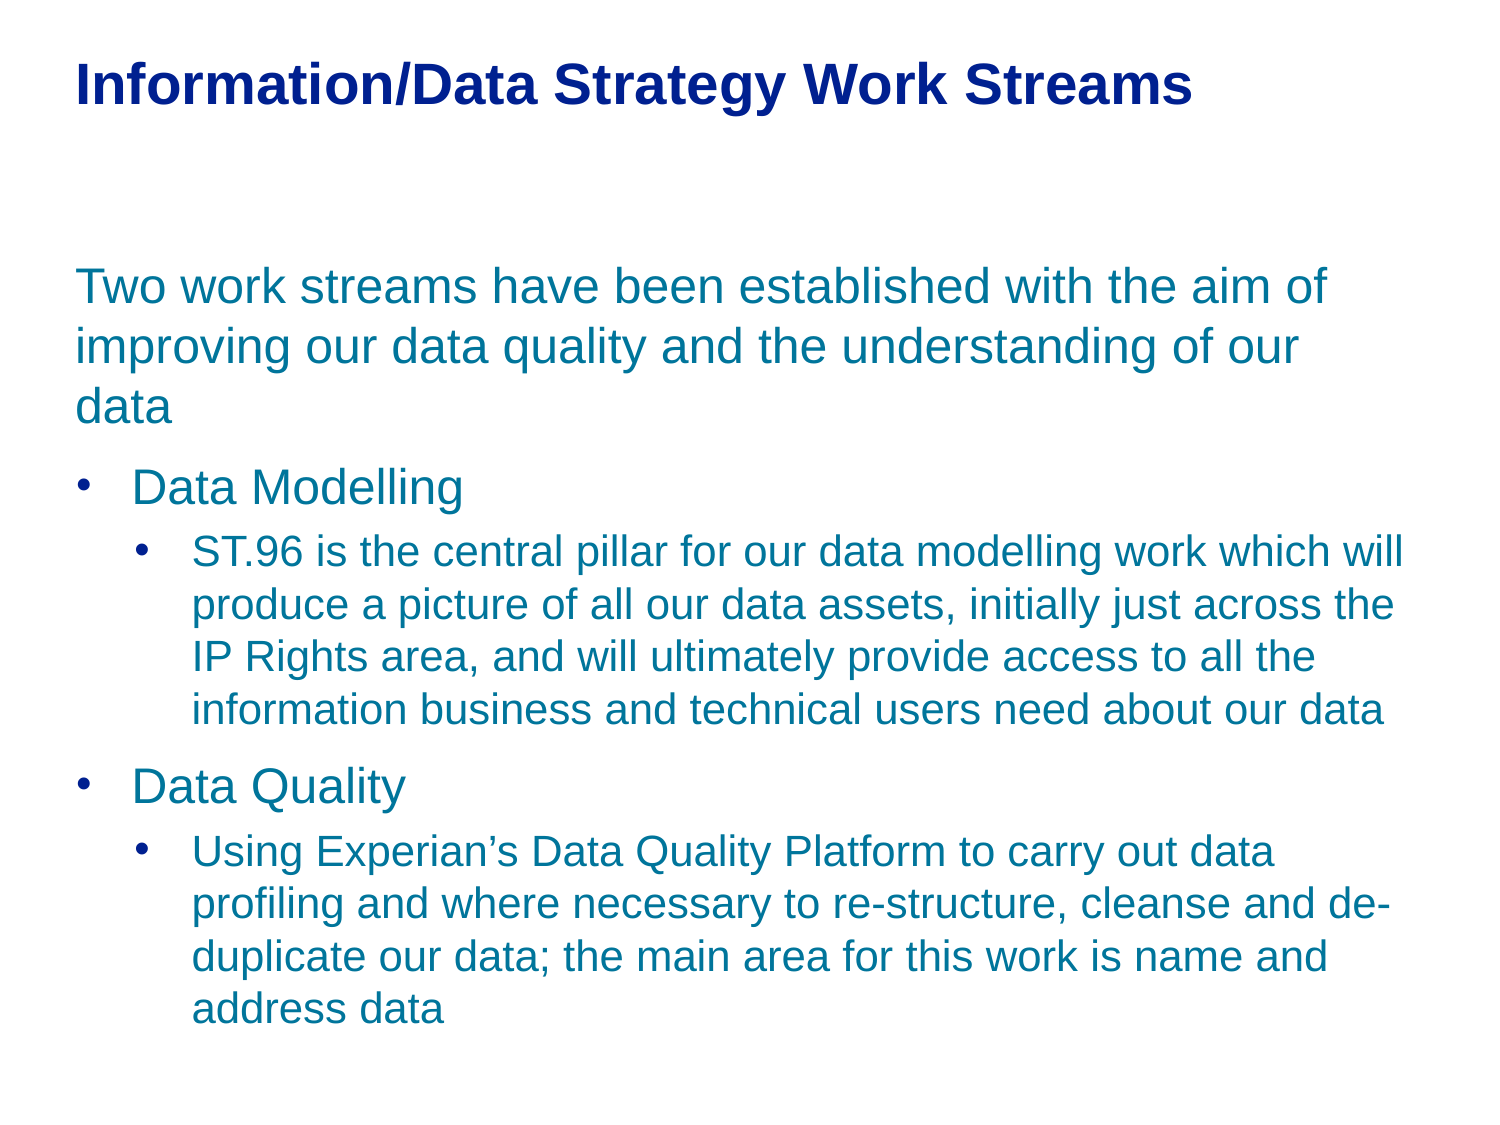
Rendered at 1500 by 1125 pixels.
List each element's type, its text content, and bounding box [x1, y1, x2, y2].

title Information/Data Strategy Work Streams [74, 45, 1426, 222]
list Two work streams have been established with the aim of improving our data quality and the understanding of our data Data Modelling ST.96 is the central pillar for our data modelling work which will produce a picture of all our data assets, initially just across the IP Rights area, and will ultimately provide access to all the information business and technical users need about our data Data Quality Using Experian’s Data Quality Platform to carry out data profiling and where necessary to re-structure, cleanse and de-duplicate our data; the main area for this work is name and address data [74, 245, 1426, 1034]
